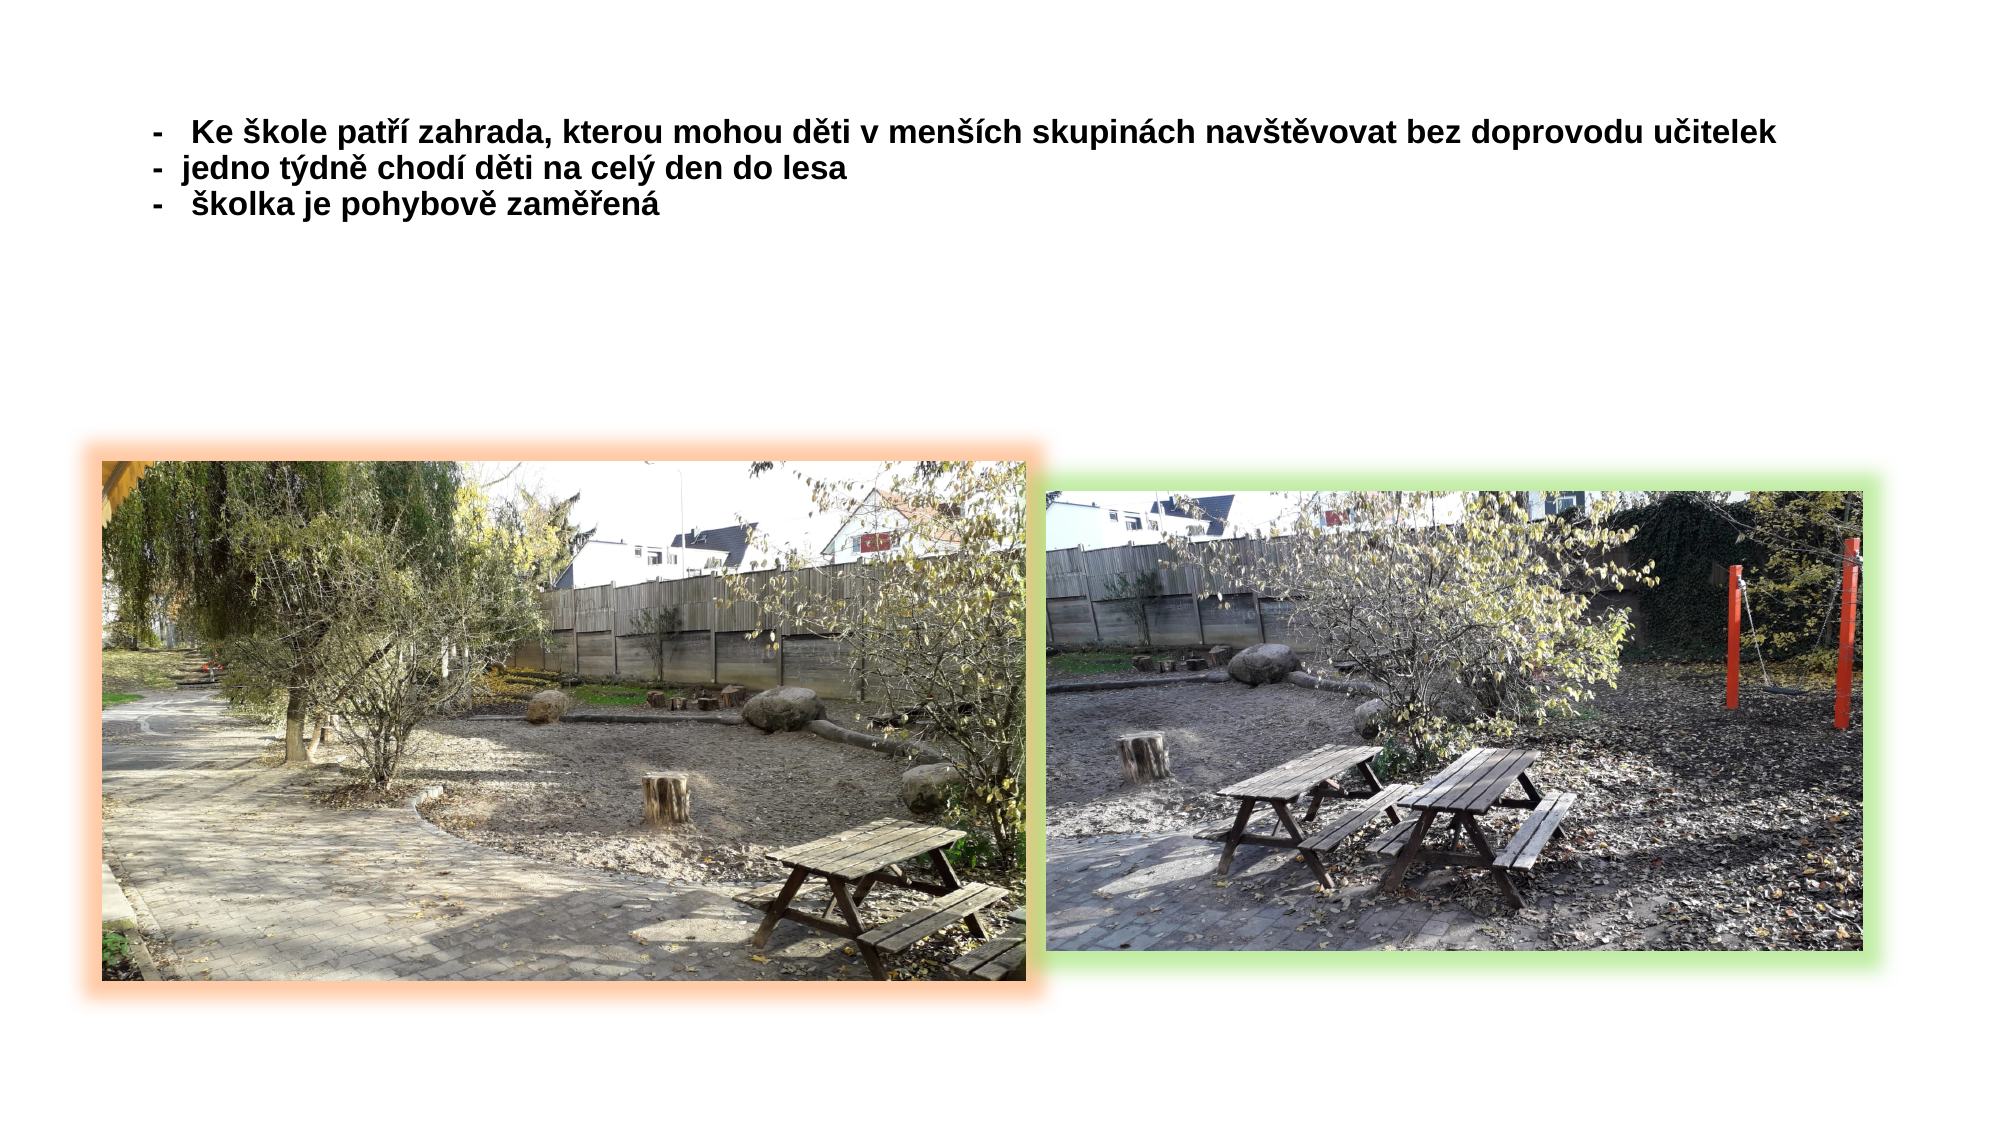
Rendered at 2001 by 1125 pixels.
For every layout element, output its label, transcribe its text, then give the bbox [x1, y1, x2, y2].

title - Ke škole patří zahrada, kterou mohou děti v menších skupinách navštěvovat bez doprovodu učitelek - jedno týdně chodí děti na celý den do lesa - školka je pohybově zaměřená [137, 59, 1863, 278]
picture [1046, 491, 1863, 951]
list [102, 461, 1026, 981]
